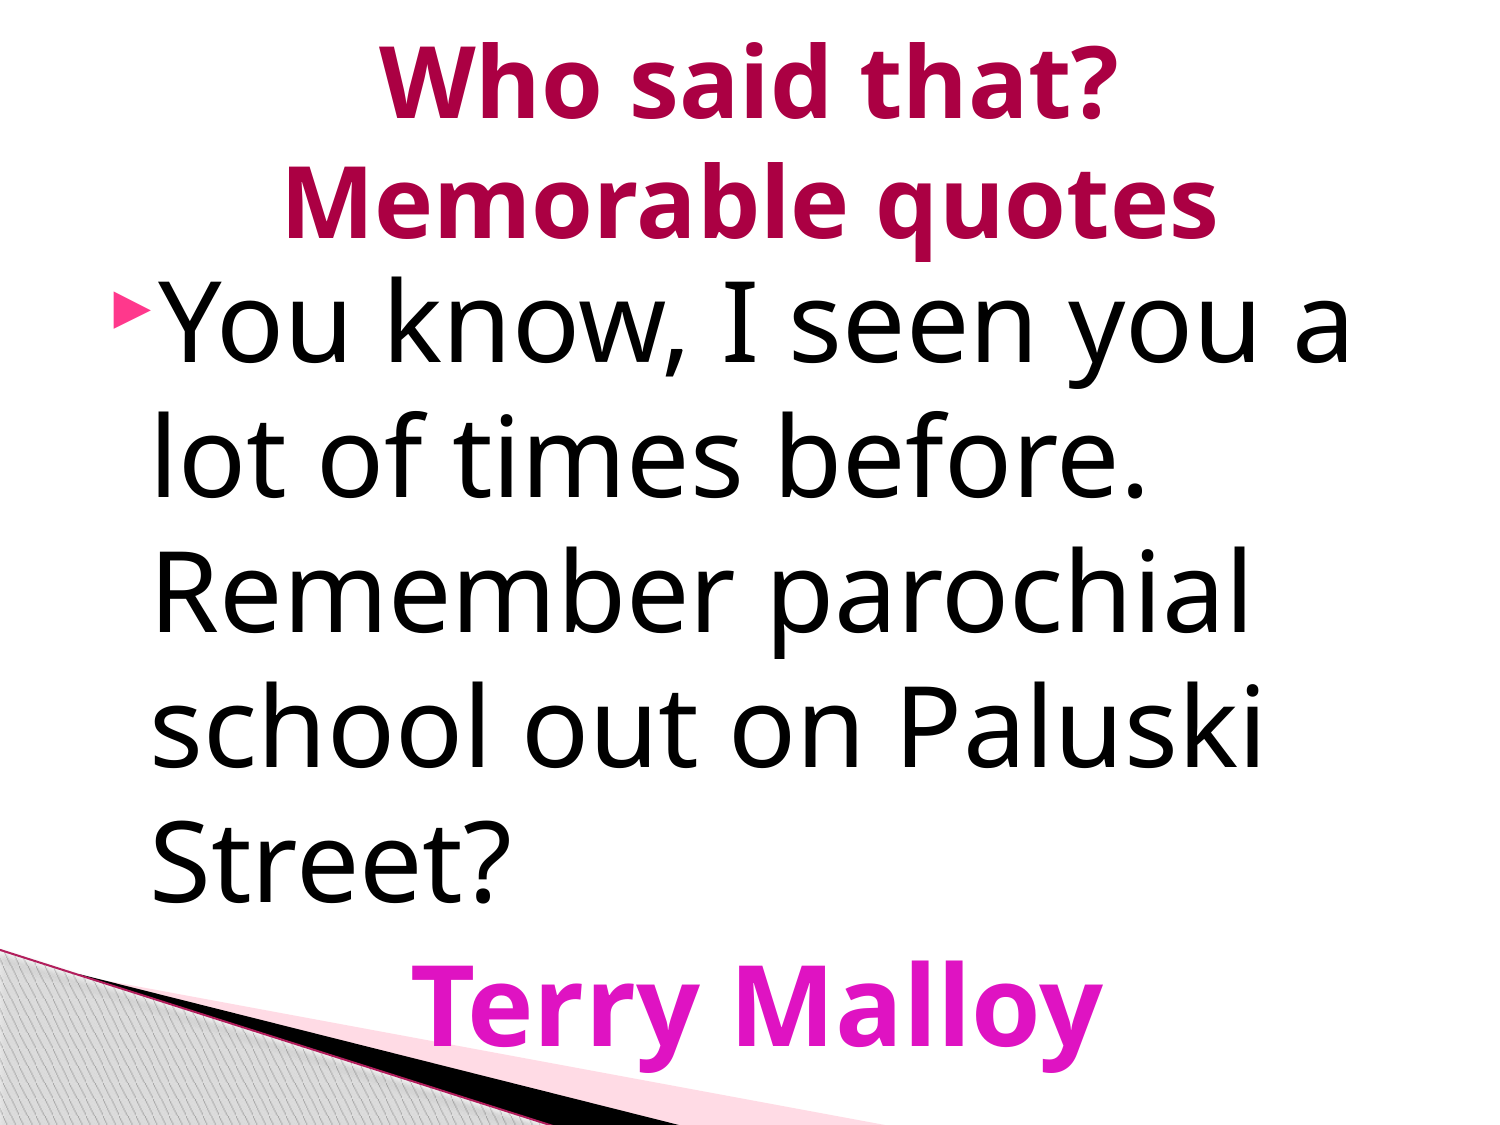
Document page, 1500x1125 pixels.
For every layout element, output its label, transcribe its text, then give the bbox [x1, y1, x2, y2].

title Who said that? Memorable quotes [75, 45, 1425, 233]
list You know, I seen you a lot of times before. Remember parochial school out on Paluski Street? Terry Malloy [75, 243, 1425, 986]
